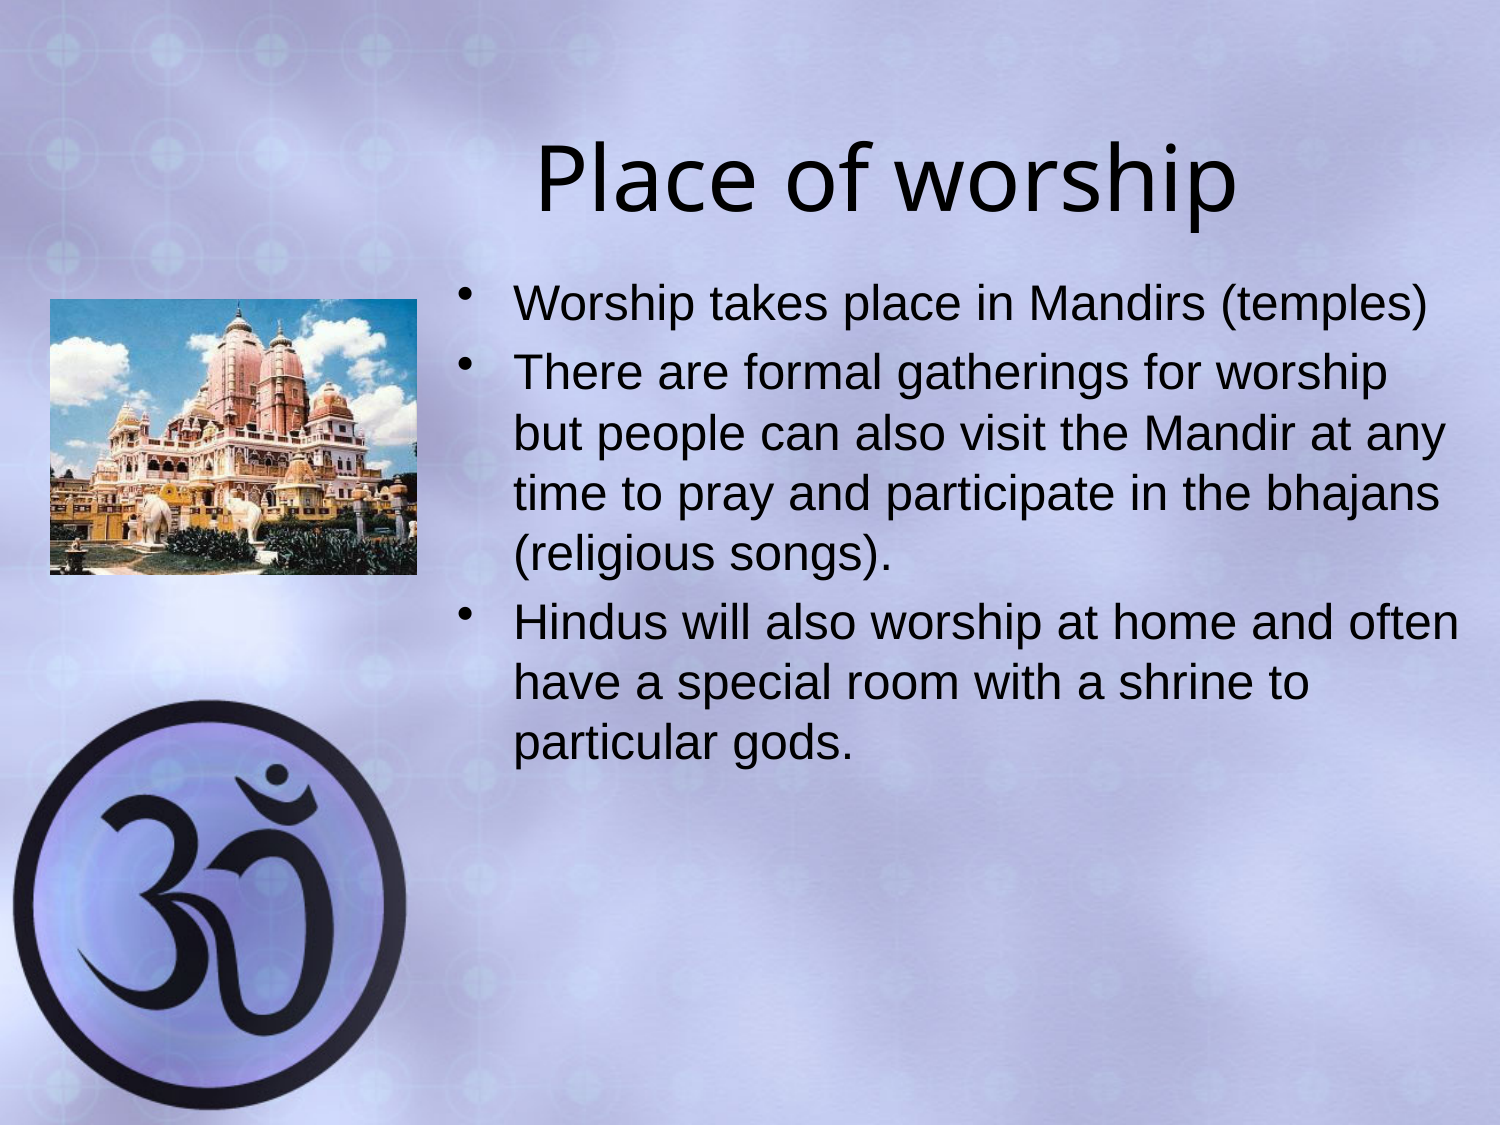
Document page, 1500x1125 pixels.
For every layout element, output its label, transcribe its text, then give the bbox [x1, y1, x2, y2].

title Place of worship [324, 49, 1449, 238]
picture [0, 0, 1500, 1125]
list Worship takes place in Mandirs (temples) There are formal gatherings for worship but people can also visit the Mandir at any time to pray and participate in the bhajans (religious songs). Hindus will also worship at home and often have a special room with a shrine to particular gods. [441, 262, 1480, 1006]
